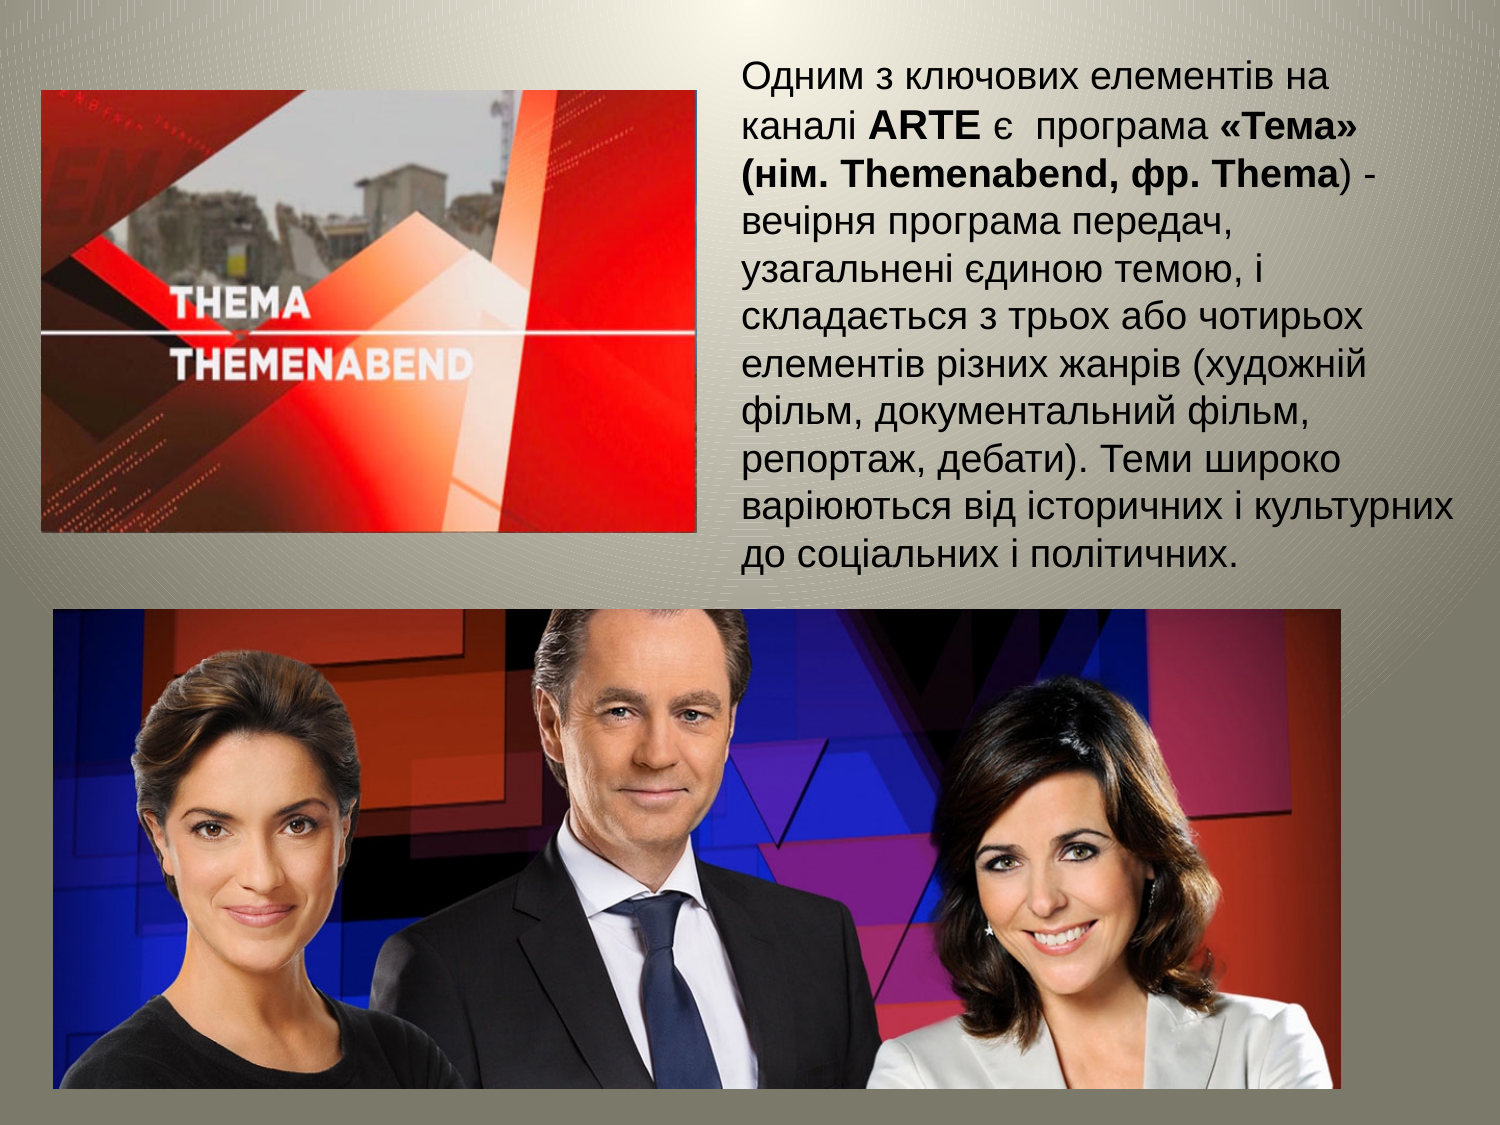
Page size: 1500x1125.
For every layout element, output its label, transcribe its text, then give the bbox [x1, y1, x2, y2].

text_box Одним з ключових елементів на каналі ARTE є програма «Тема» (нім. Themenabend, фр. Thema) - вечірня програма передач, узагальнені єдиною темою, і складається з трьох або чотирьох елементів різних жанрів (художній фільм, документальний фільм, репортаж, дебати). Теми широко варіюються від історичних і культурних до соціальних і політичних. [726, 42, 1471, 583]
picture [52, 609, 1342, 1089]
picture [40, 89, 697, 534]
